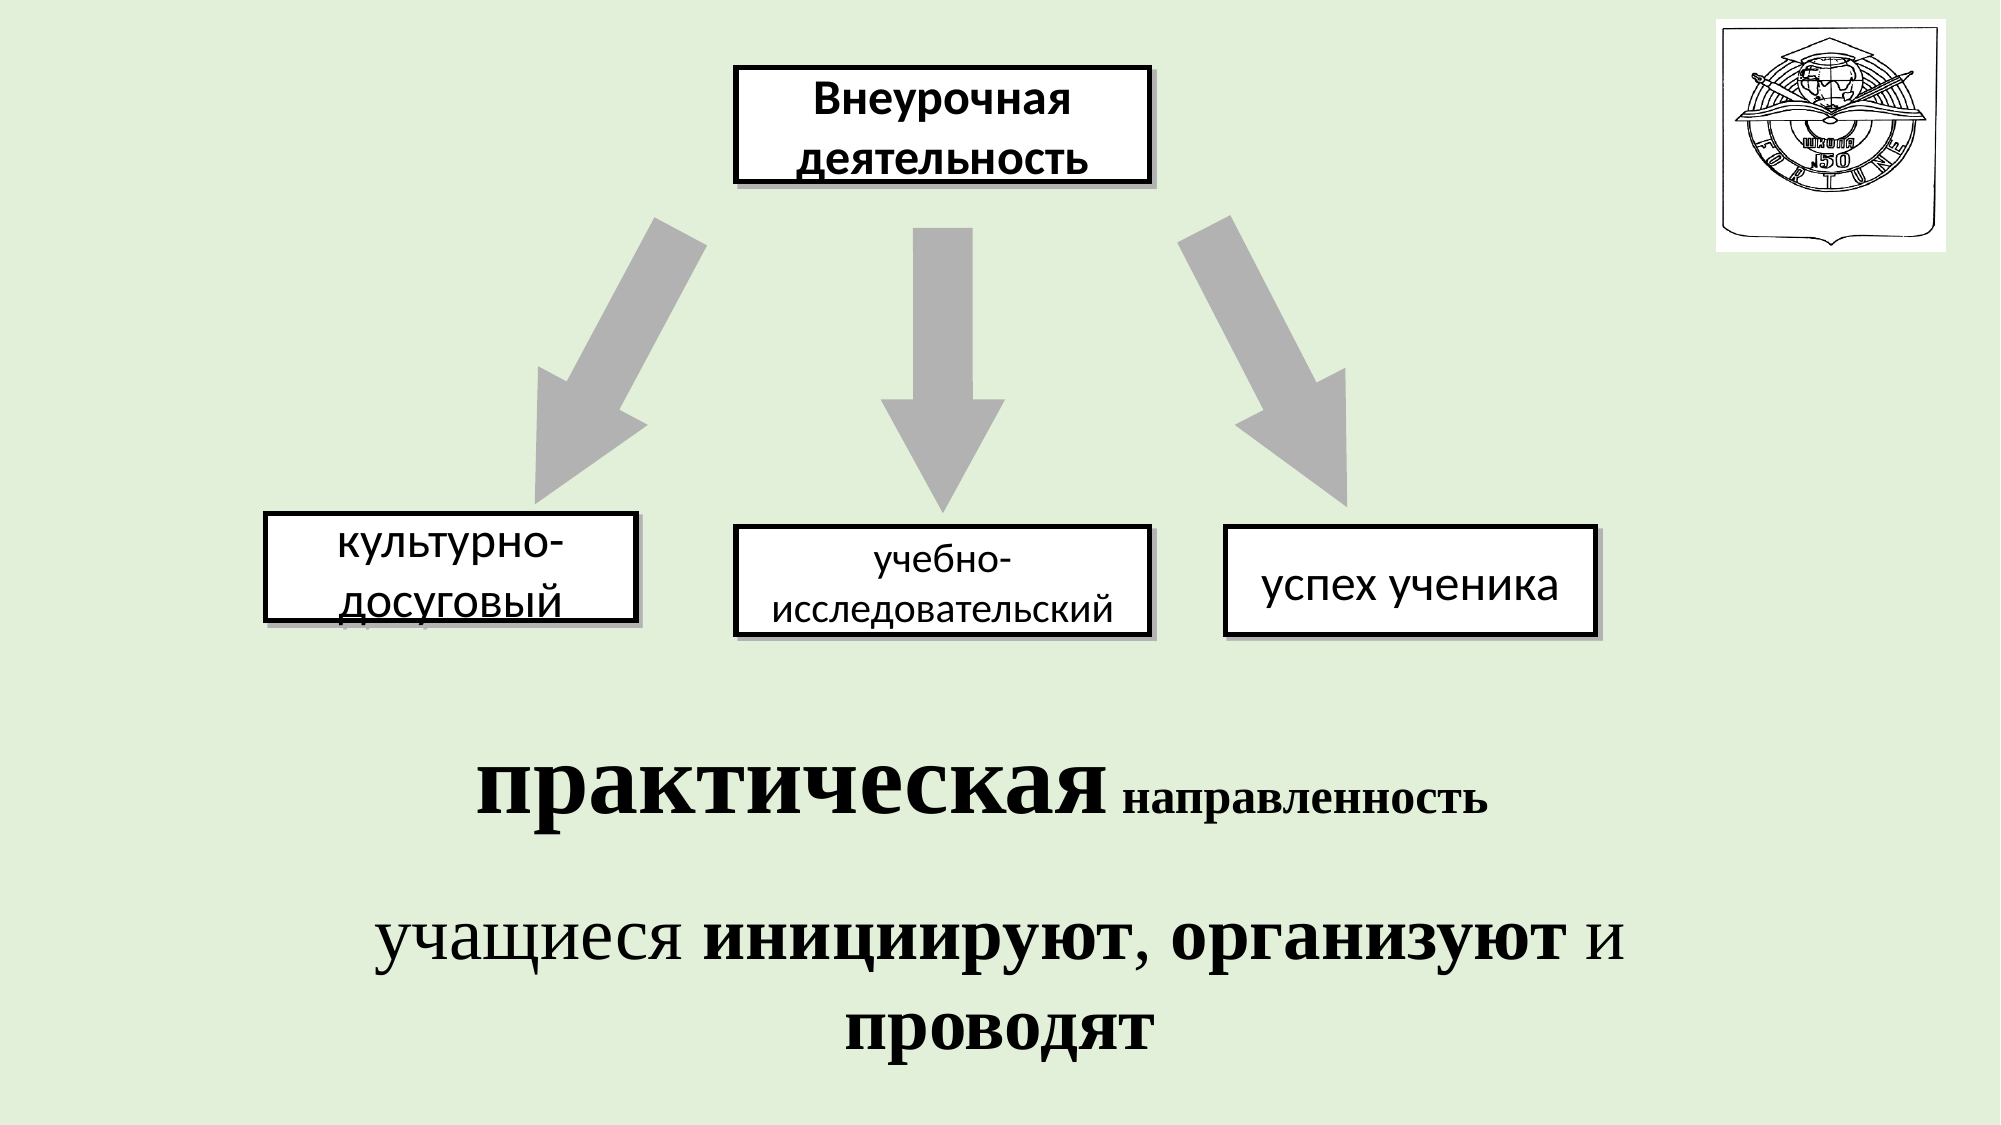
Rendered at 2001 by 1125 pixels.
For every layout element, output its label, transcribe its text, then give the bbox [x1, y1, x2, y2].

text_box учащиеся инициируют, организуют и проводят [219, 876, 1781, 1072]
picture [1716, 19, 1946, 252]
text_box практическая направленность [224, 706, 1741, 841]
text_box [265, 67, 1596, 635]
